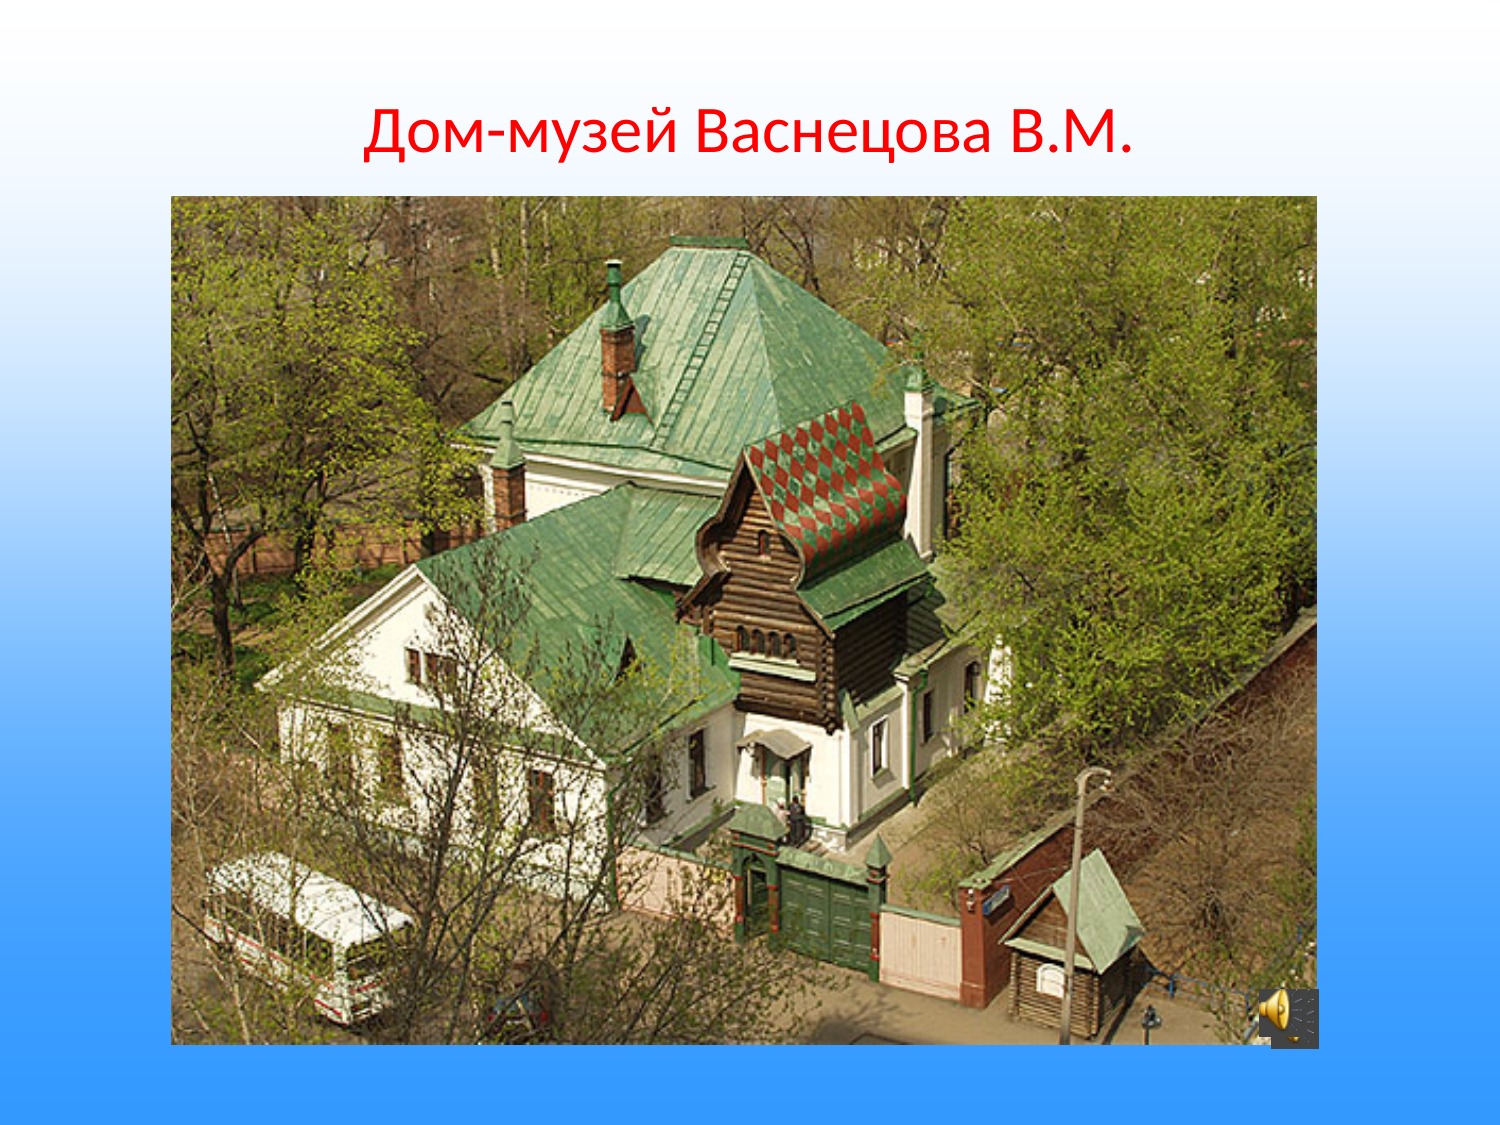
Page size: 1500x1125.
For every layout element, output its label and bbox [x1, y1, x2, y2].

picture [170, 196, 1321, 1050]
text_box [0, 0, 1500, 1125]
